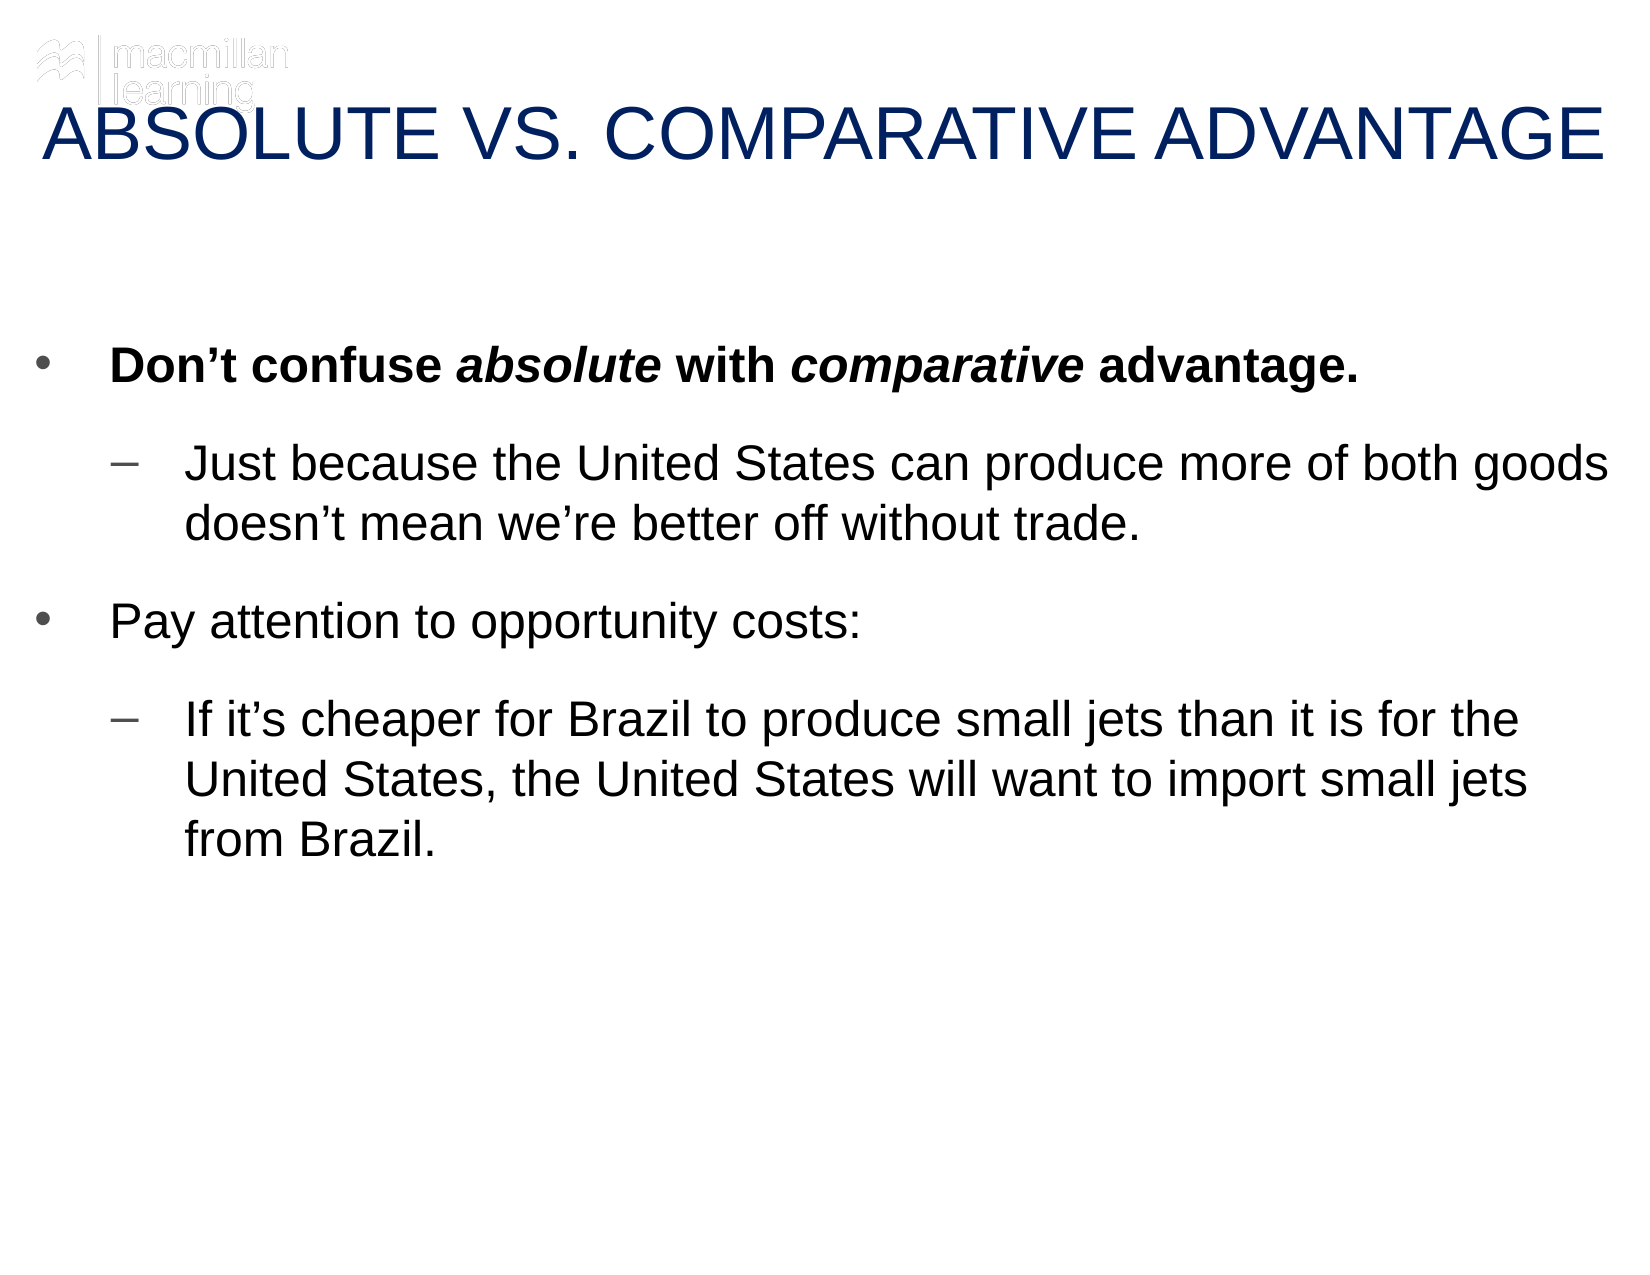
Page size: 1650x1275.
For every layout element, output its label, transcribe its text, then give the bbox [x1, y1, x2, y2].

title ABSOLUTE VS. COMPARATIVE ADVANTAGE [0, 62, 1650, 197]
picture [37, 35, 288, 62]
list Don’t confuse absolute with comparative advantage. Just because the United States can produce more of both goods doesn’t mean we’re better off without trade. Pay attention to opportunity costs: If it’s cheaper for Brazil to produce small jets than it is for the United States, the United States will want to import small jets from Brazil. [19, 317, 1628, 914]
